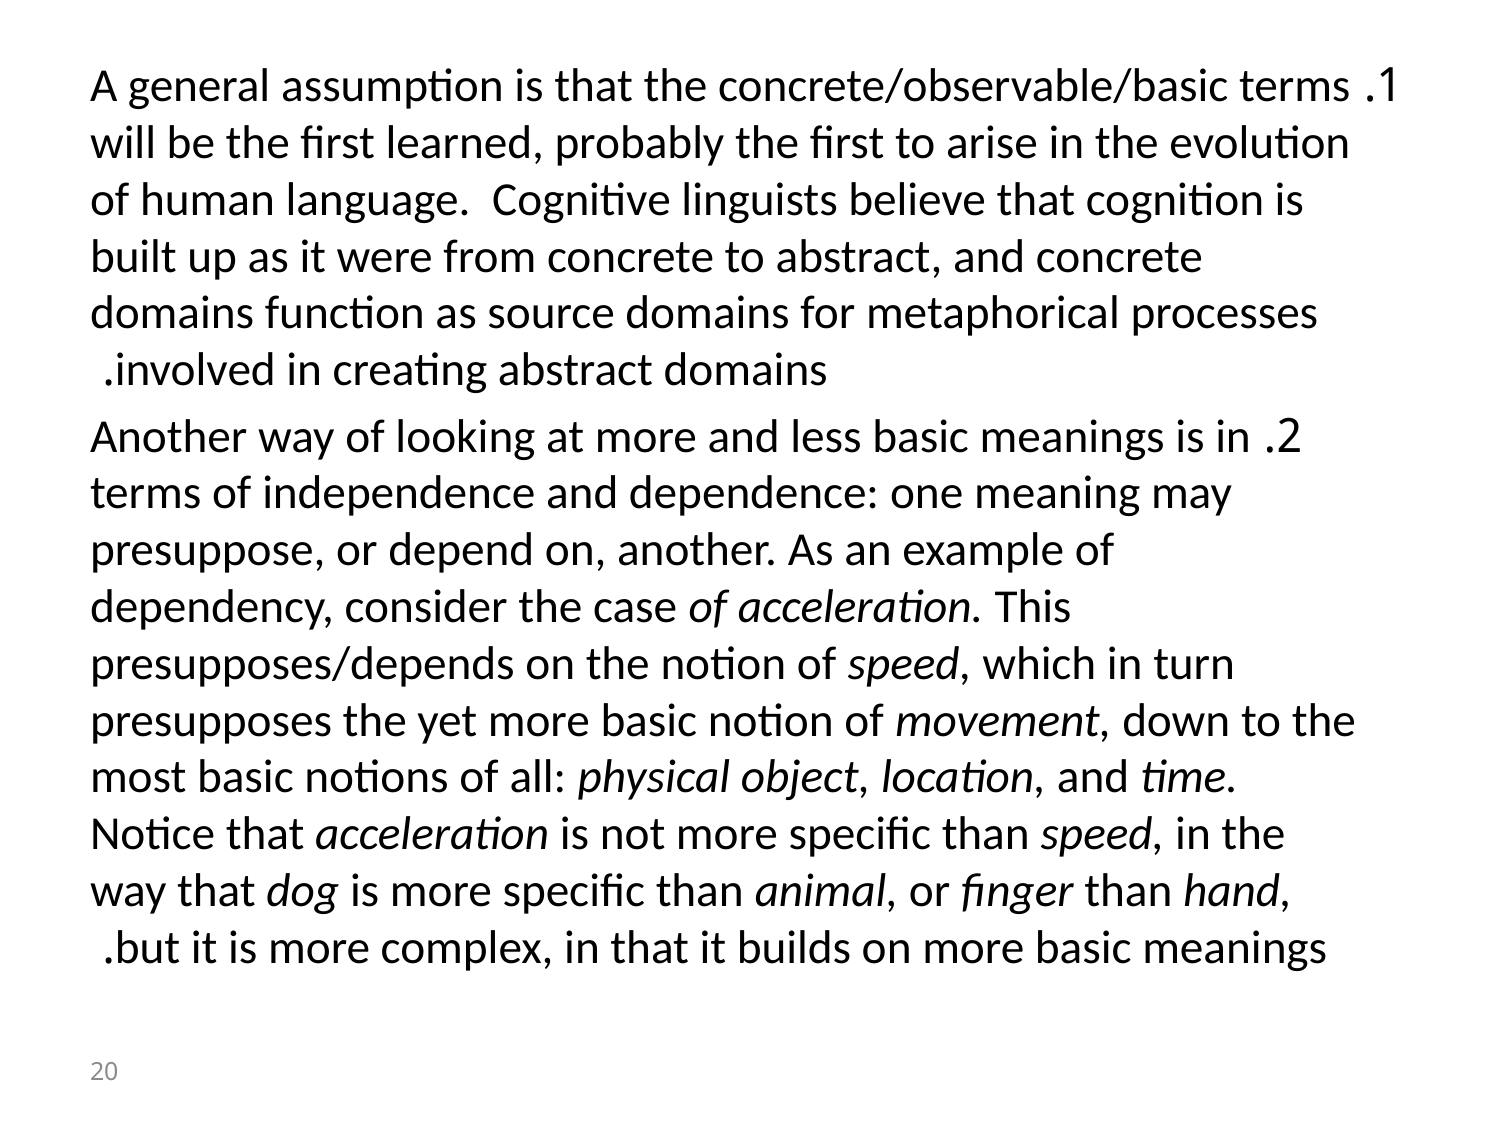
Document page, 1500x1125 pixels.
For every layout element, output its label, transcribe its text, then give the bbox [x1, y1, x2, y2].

list 1. A general assumption is that the concrete/observable/basic terms will be the first learned, probably the first to arise in the evolution of human language. Cognitive linguists believe that cognition is built up as it were from concrete to abstract, and concrete domains function as source domains for metaphorical processes involved in creating abstract domains. 2. Another way of looking at more and less basic meanings is in terms of independence and dependence: one meaning may presuppose, or depend on, another. As an example of dependency, consider the case of acceleration. This presupposes/depends on the notion of speed, which in turn presupposes the yet more basic notion of movement, down to the most basic notions of all: physical object, location, and time. Notice that acceleration is not more specific than speed, in the way that dog is more specific than animal, or finger than hand, but it is more complex, in that it builds on more basic meanings. [75, 46, 1425, 1005]
slide_number 20 [75, 1042, 425, 1103]
